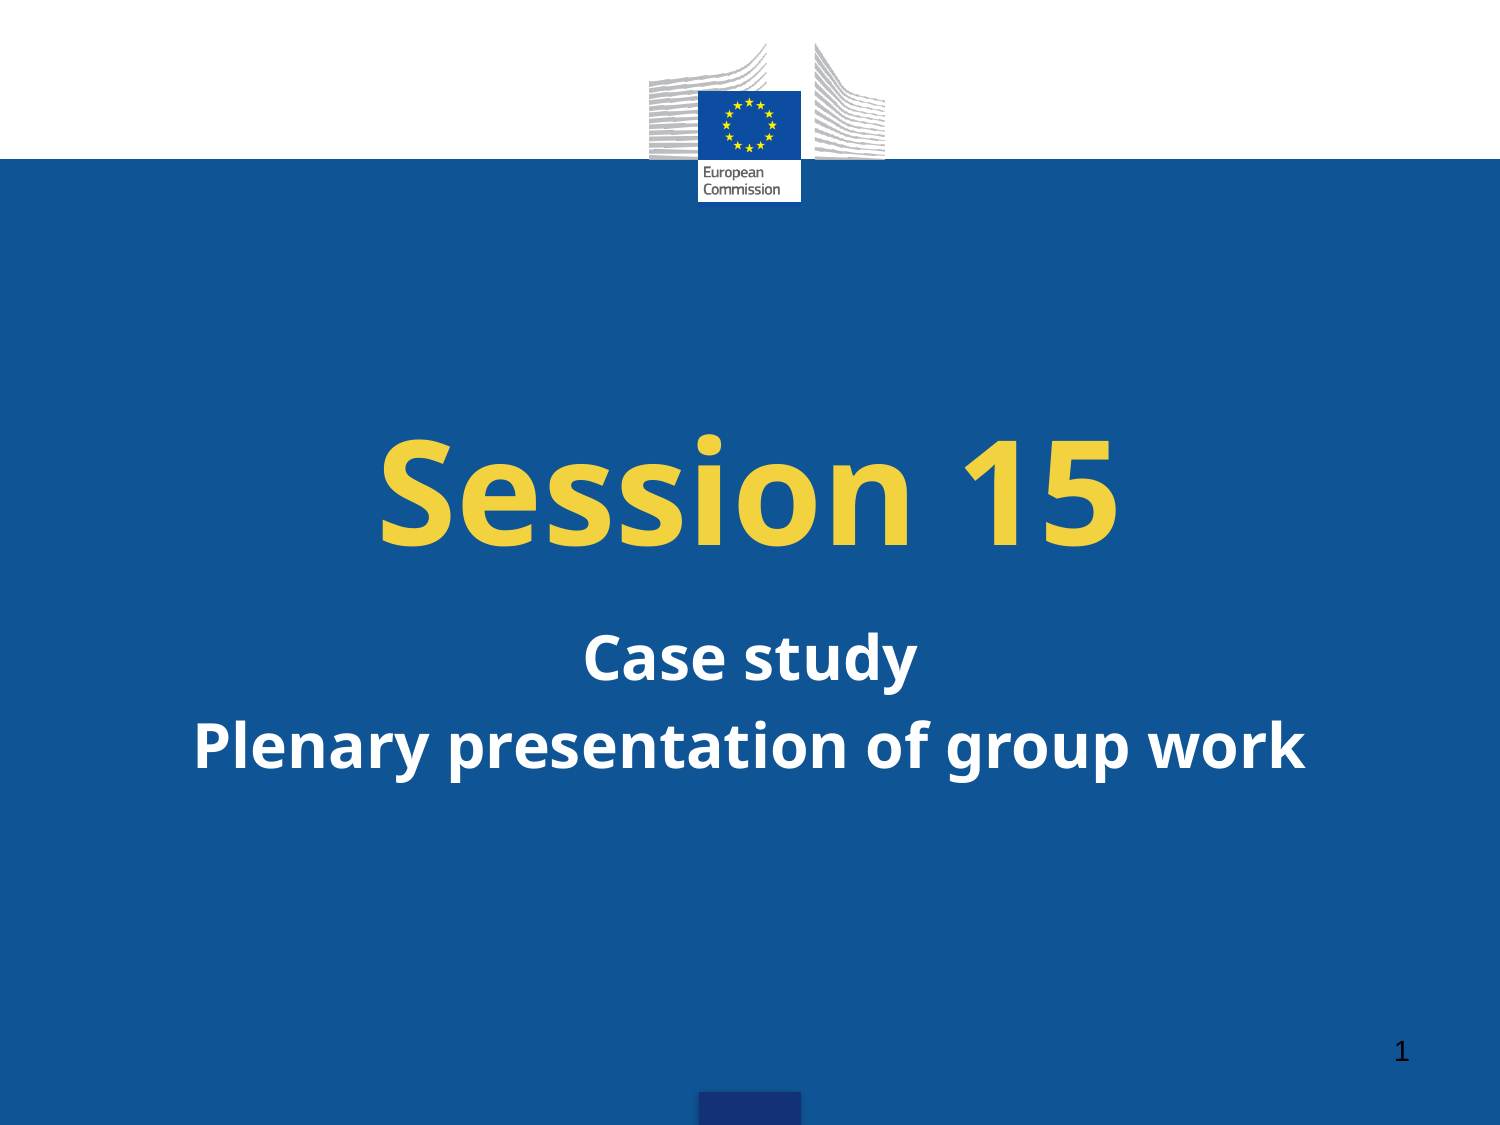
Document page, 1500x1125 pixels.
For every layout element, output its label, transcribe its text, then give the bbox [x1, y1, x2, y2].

slide_number 1 [1074, 1024, 1426, 1103]
subtitle Case study Plenary presentation of group work [0, 610, 1500, 895]
title Session 15 [0, 421, 1500, 552]
